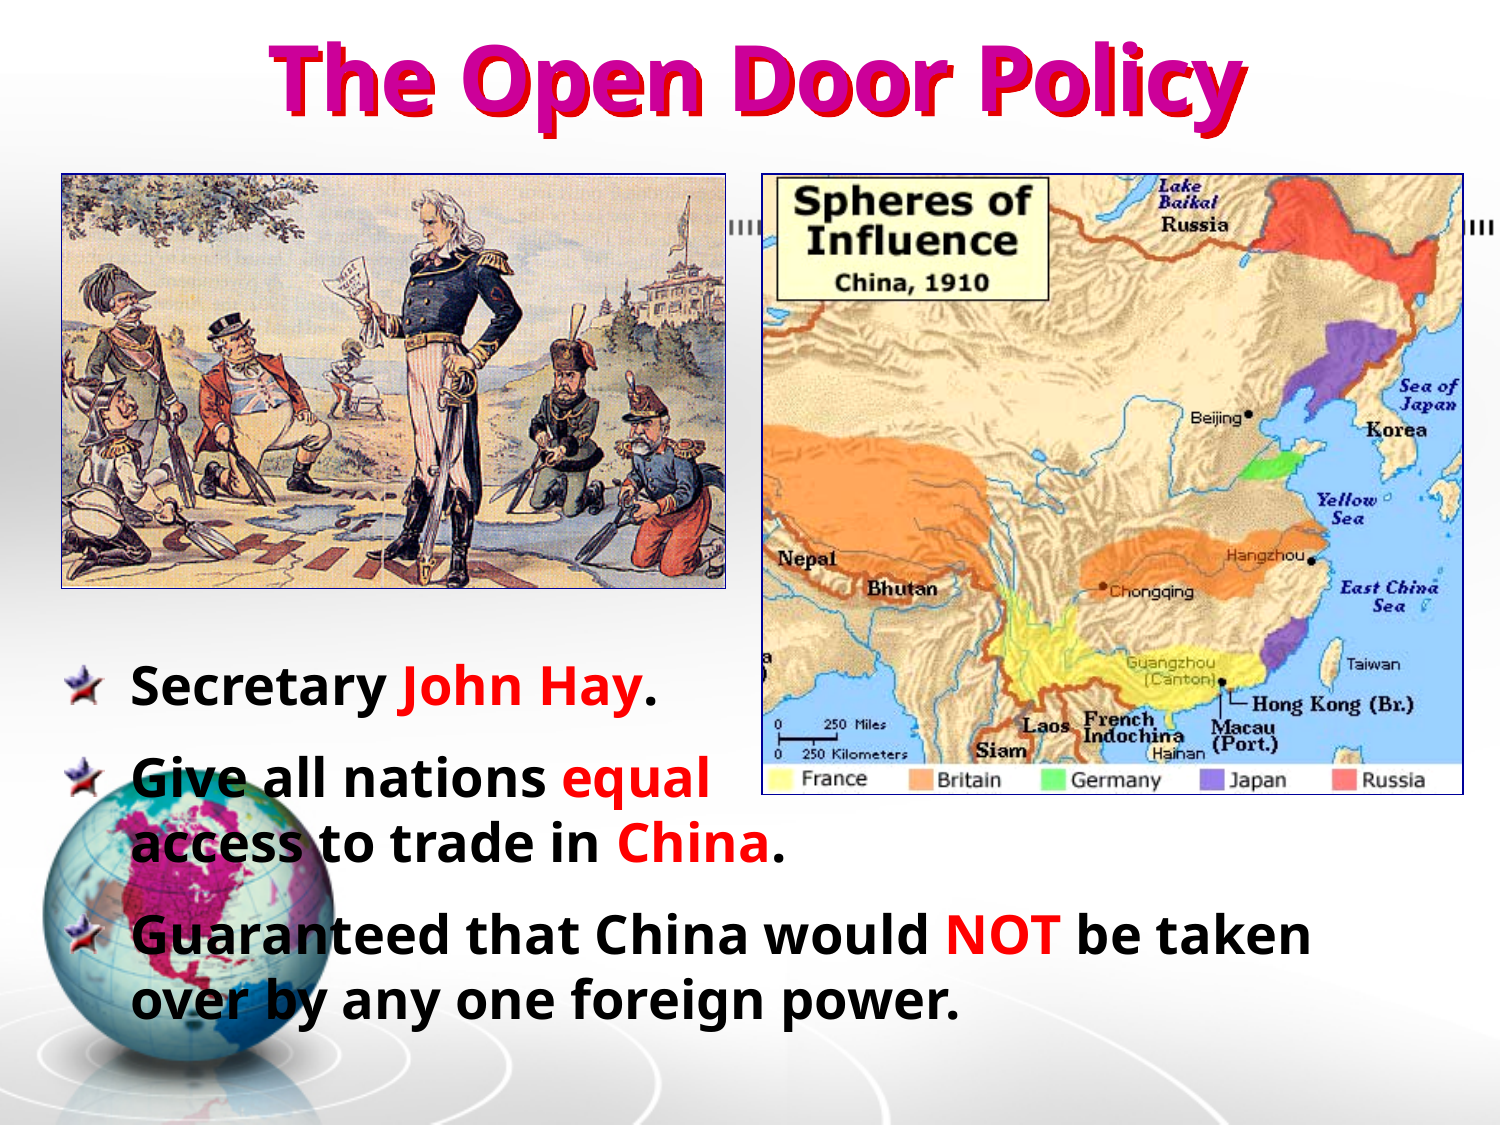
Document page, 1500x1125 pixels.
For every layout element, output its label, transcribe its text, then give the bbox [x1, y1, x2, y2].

text_box The Open Door Policy [74, 12, 1438, 138]
picture [0, 0, 1500, 1125]
text_box Secretary John Hay. Give all nations equal access to trade in China. Guaranteed that China would NOT be taken over by any one foreign power. [50, 644, 1438, 1038]
